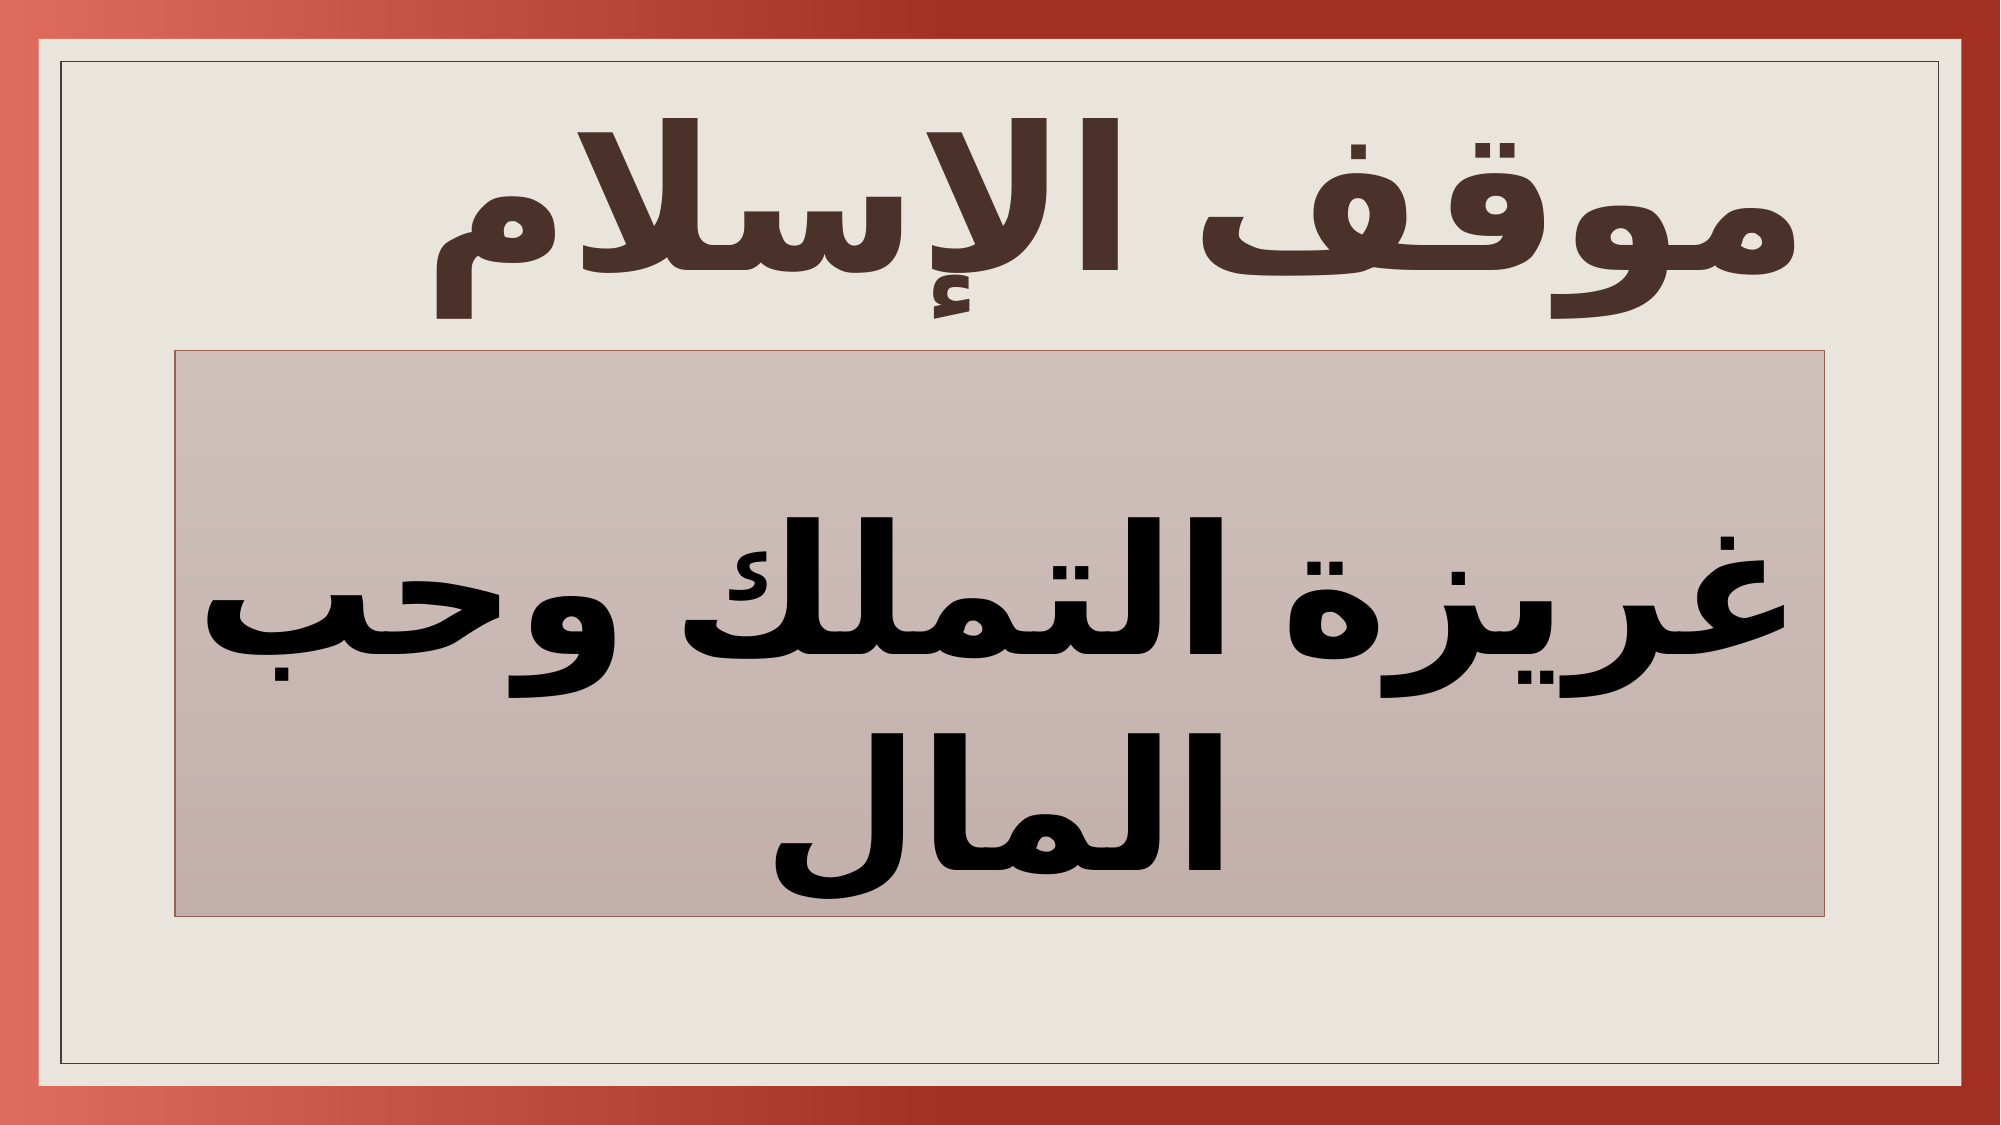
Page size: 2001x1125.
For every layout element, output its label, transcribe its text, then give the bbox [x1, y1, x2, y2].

list غريزة التملك وحب المال [174, 350, 1825, 917]
title موقف الإسلام [174, 92, 1825, 318]
